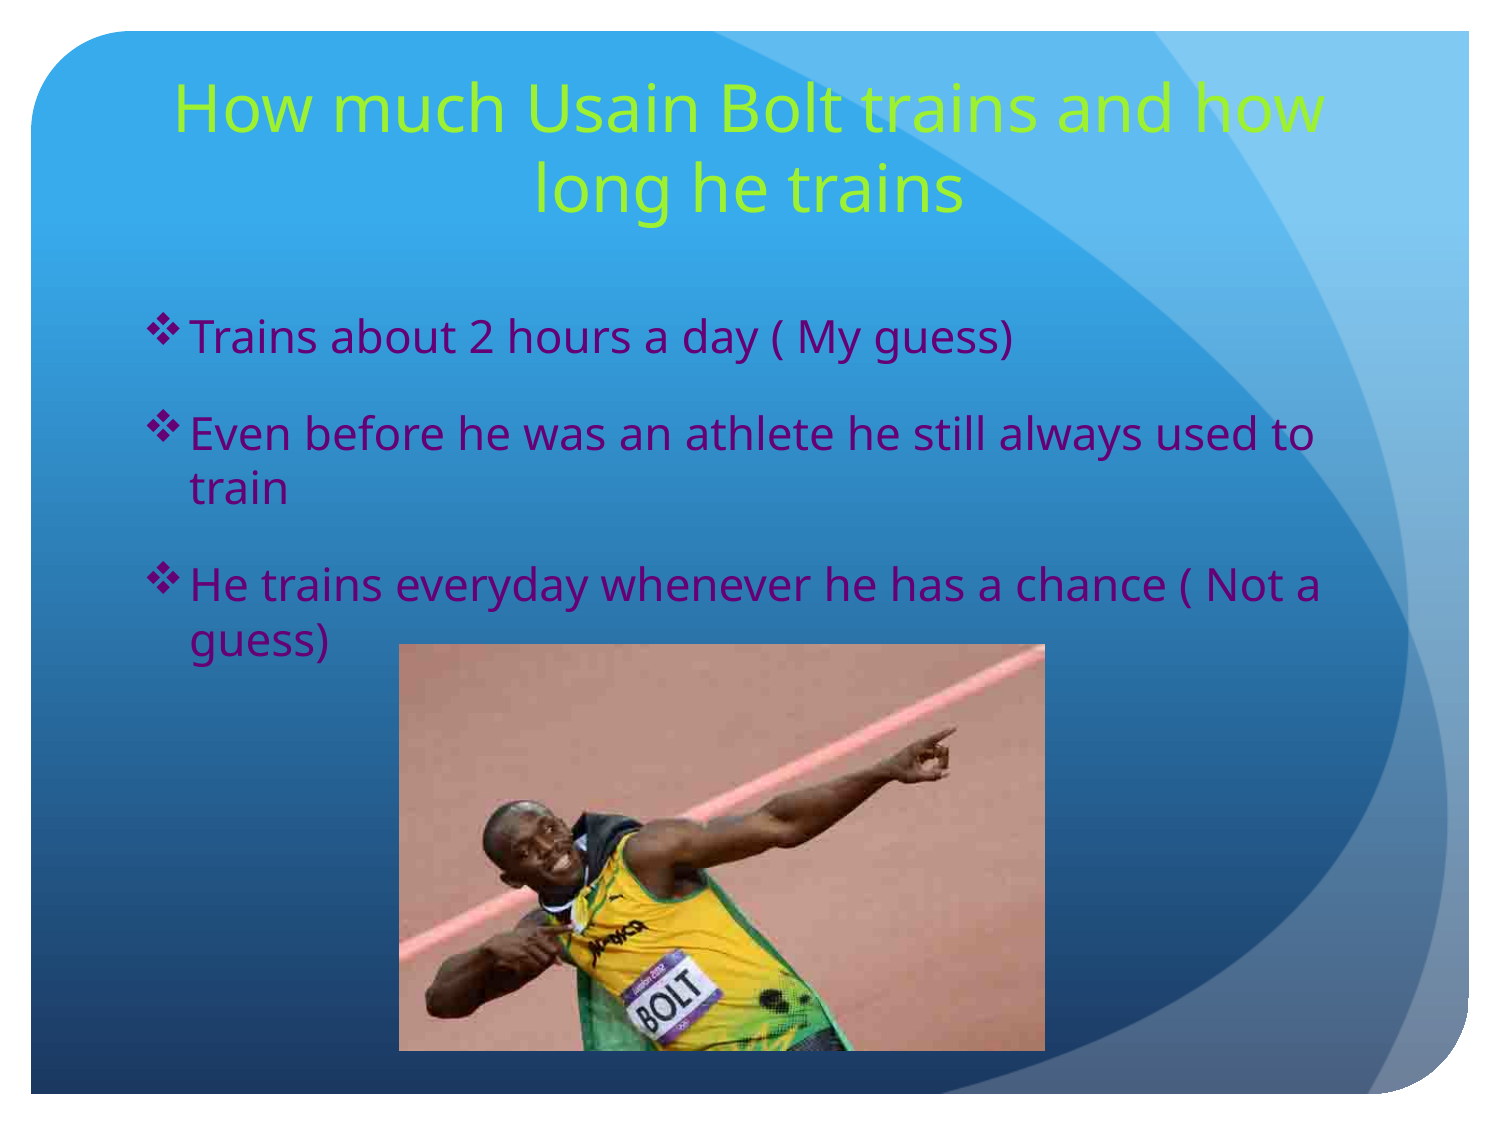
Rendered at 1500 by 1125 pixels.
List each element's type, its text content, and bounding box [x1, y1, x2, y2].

picture [24, 30, 1473, 1094]
title How much Usain Bolt trains and how long he trains [127, 62, 1372, 234]
list Trains about 2 hours a day ( My guess) Even before he was an athlete he still always used to train He trains everyday whenever he has a chance ( Not a guess) [127, 299, 1372, 991]
